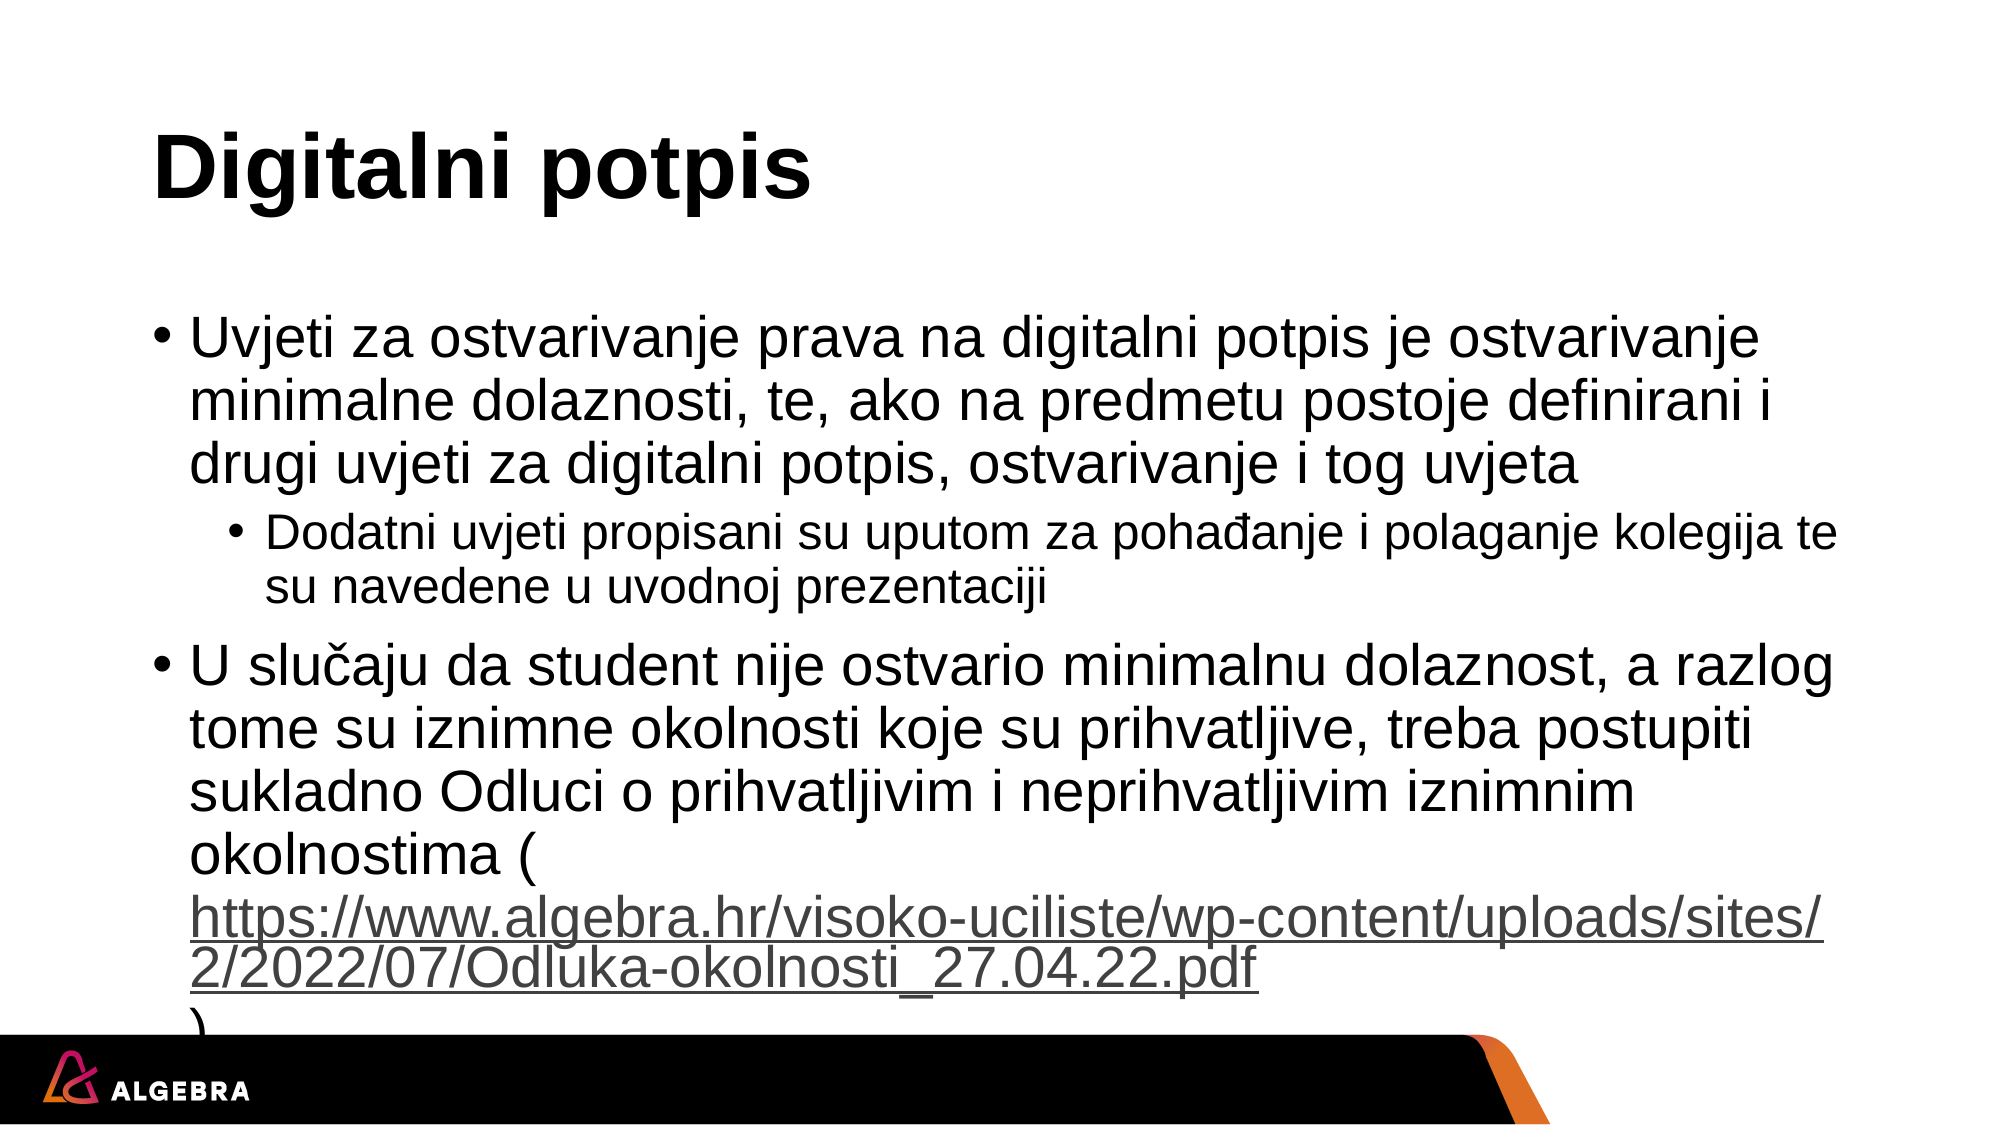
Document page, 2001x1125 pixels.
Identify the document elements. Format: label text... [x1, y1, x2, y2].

list Uvjeti za ostvarivanje prava na digitalni potpis je ostvarivanje minimalne dolaznosti, te, ako na predmetu postoje definirani i drugi uvjeti za digitalni potpis, ostvarivanje i tog uvjeta Dodatni uvjeti propisani su uputom za pohađanje i polaganje kolegija te su navedene u uvodnoj prezentaciji U slučaju da student nije ostvario minimalnu dolaznost, a razlog tome su iznimne okolnosti koje su prihvatljive, treba postupiti sukladno Odluci o prihvatljivim i neprihvatljivim iznimnim okolnostima (https://www.algebra.hr/visoko-uciliste/wp-content/uploads/sites/2/2022/07/Odluka-okolnosti_27.04.22.pdf) [137, 299, 1863, 1014]
picture [0, 1034, 1733, 1125]
title Digitalni potpis [137, 59, 1863, 278]
